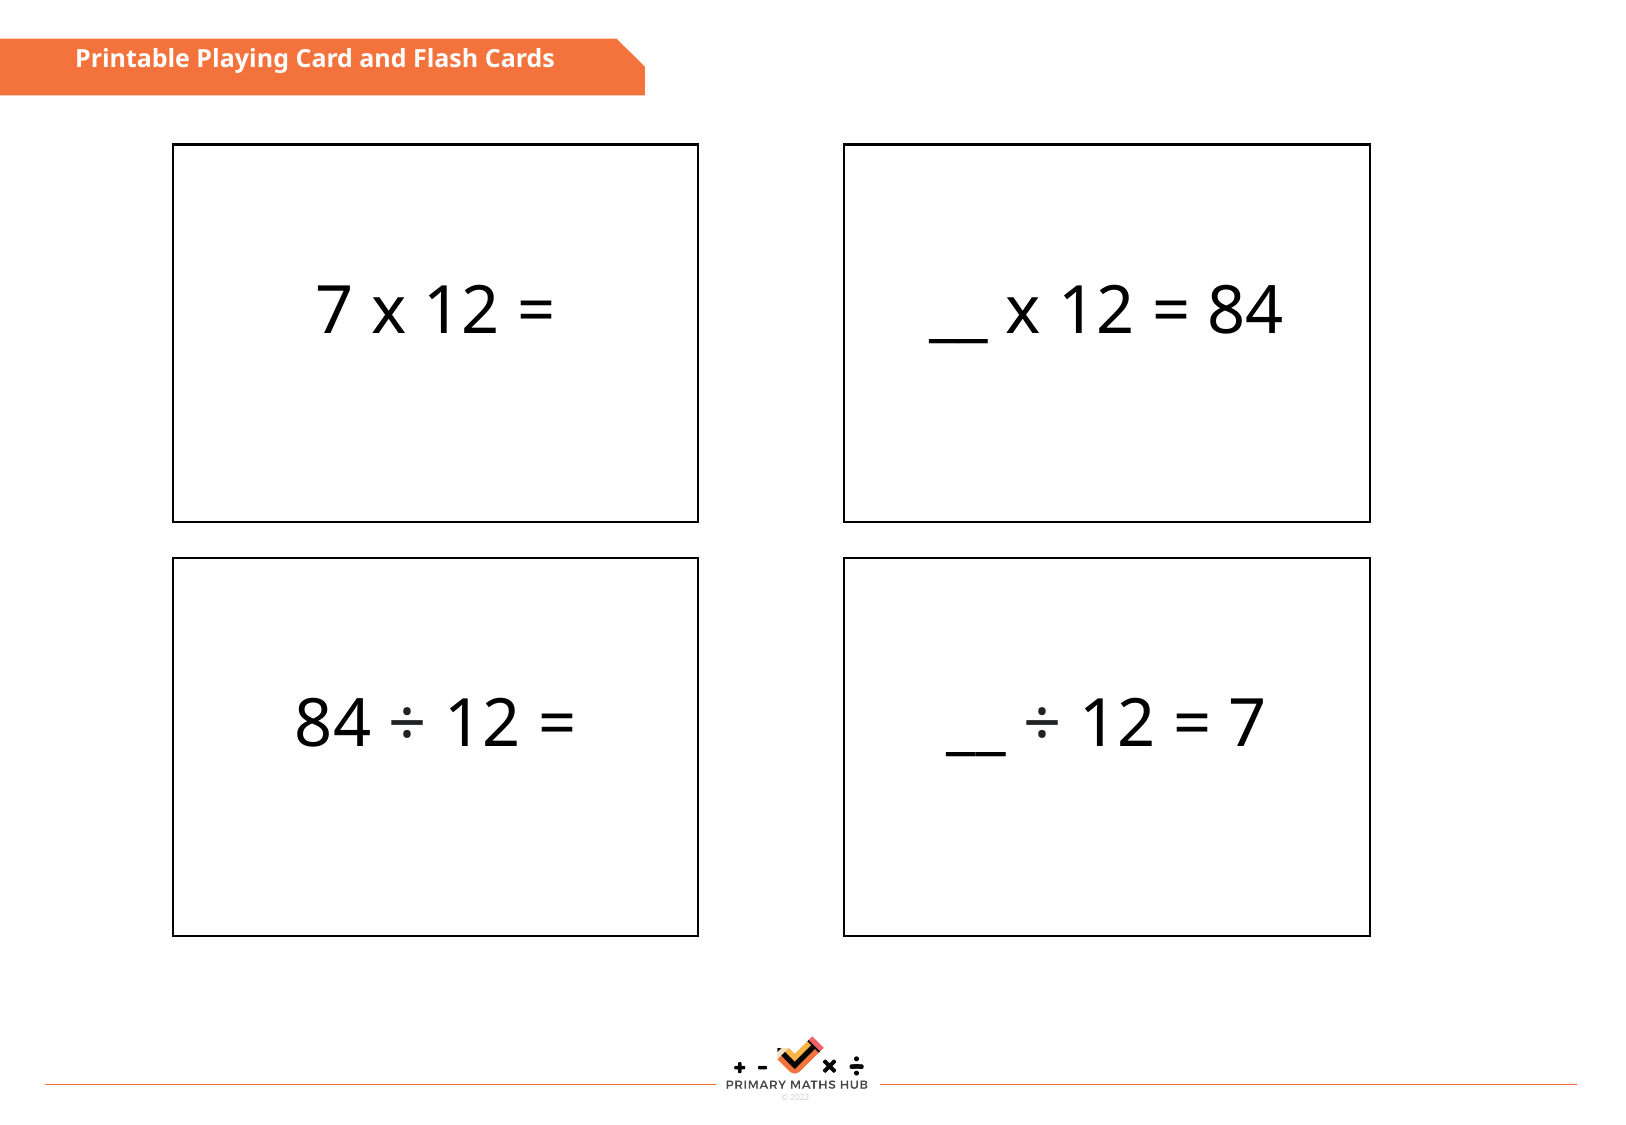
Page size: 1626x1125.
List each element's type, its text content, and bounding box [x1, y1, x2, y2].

text_box [172, 355, 699, 523]
text_box [172, 557, 699, 672]
text_box [172, 143, 699, 259]
text_box [843, 557, 1371, 937]
text_box __ x 12 = 84 [844, 259, 1370, 355]
text_box [843, 143, 1371, 523]
text_box [172, 768, 699, 937]
text_box Printable Playing Card and Flash Cards [0, 37, 646, 97]
text_box 84 ÷ 12 = [172, 672, 699, 768]
text_box __ ÷ 12 = 7 [844, 672, 1370, 768]
text_box © 2022 [720, 1084, 870, 1110]
text_box 7 x 12 = [172, 259, 699, 355]
picture [722, 1034, 872, 1094]
